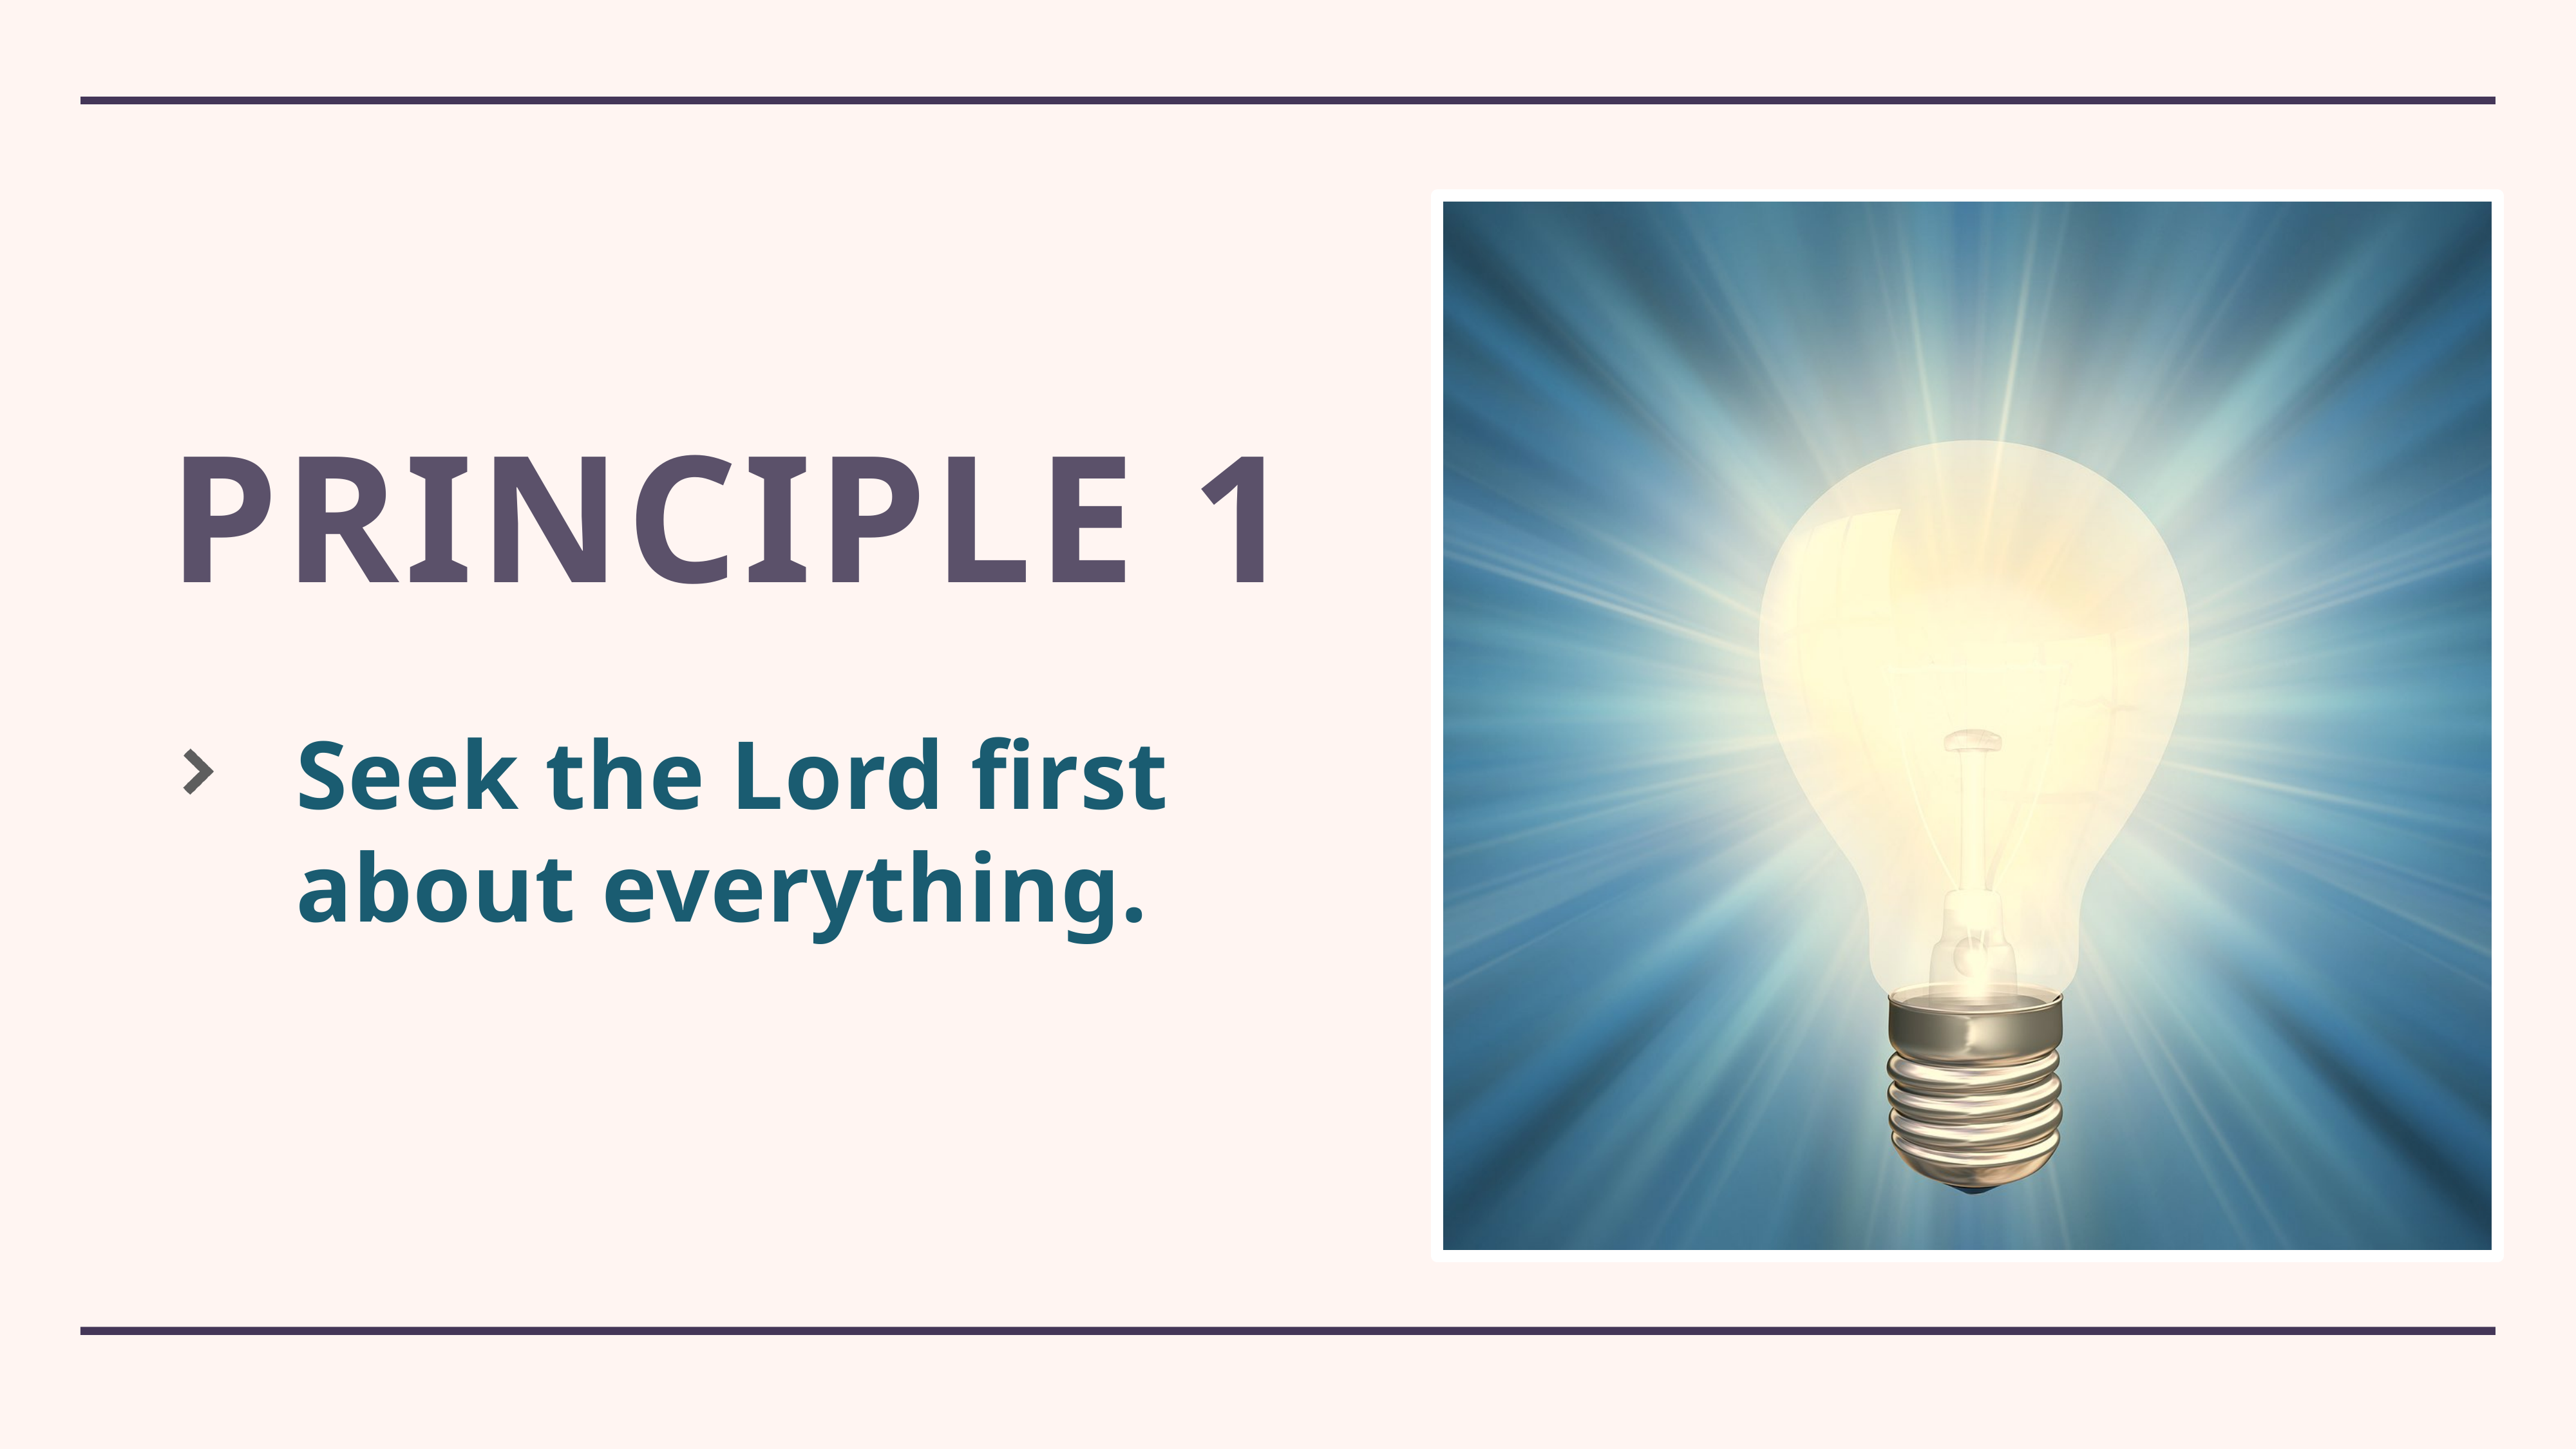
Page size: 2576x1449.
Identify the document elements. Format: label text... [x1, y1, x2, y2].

picture [183, 748, 214, 795]
picture [1443, 201, 2492, 1251]
list Seek the Lord first about everything. [177, 709, 1372, 1288]
title Principle 1 [108, 194, 1354, 627]
